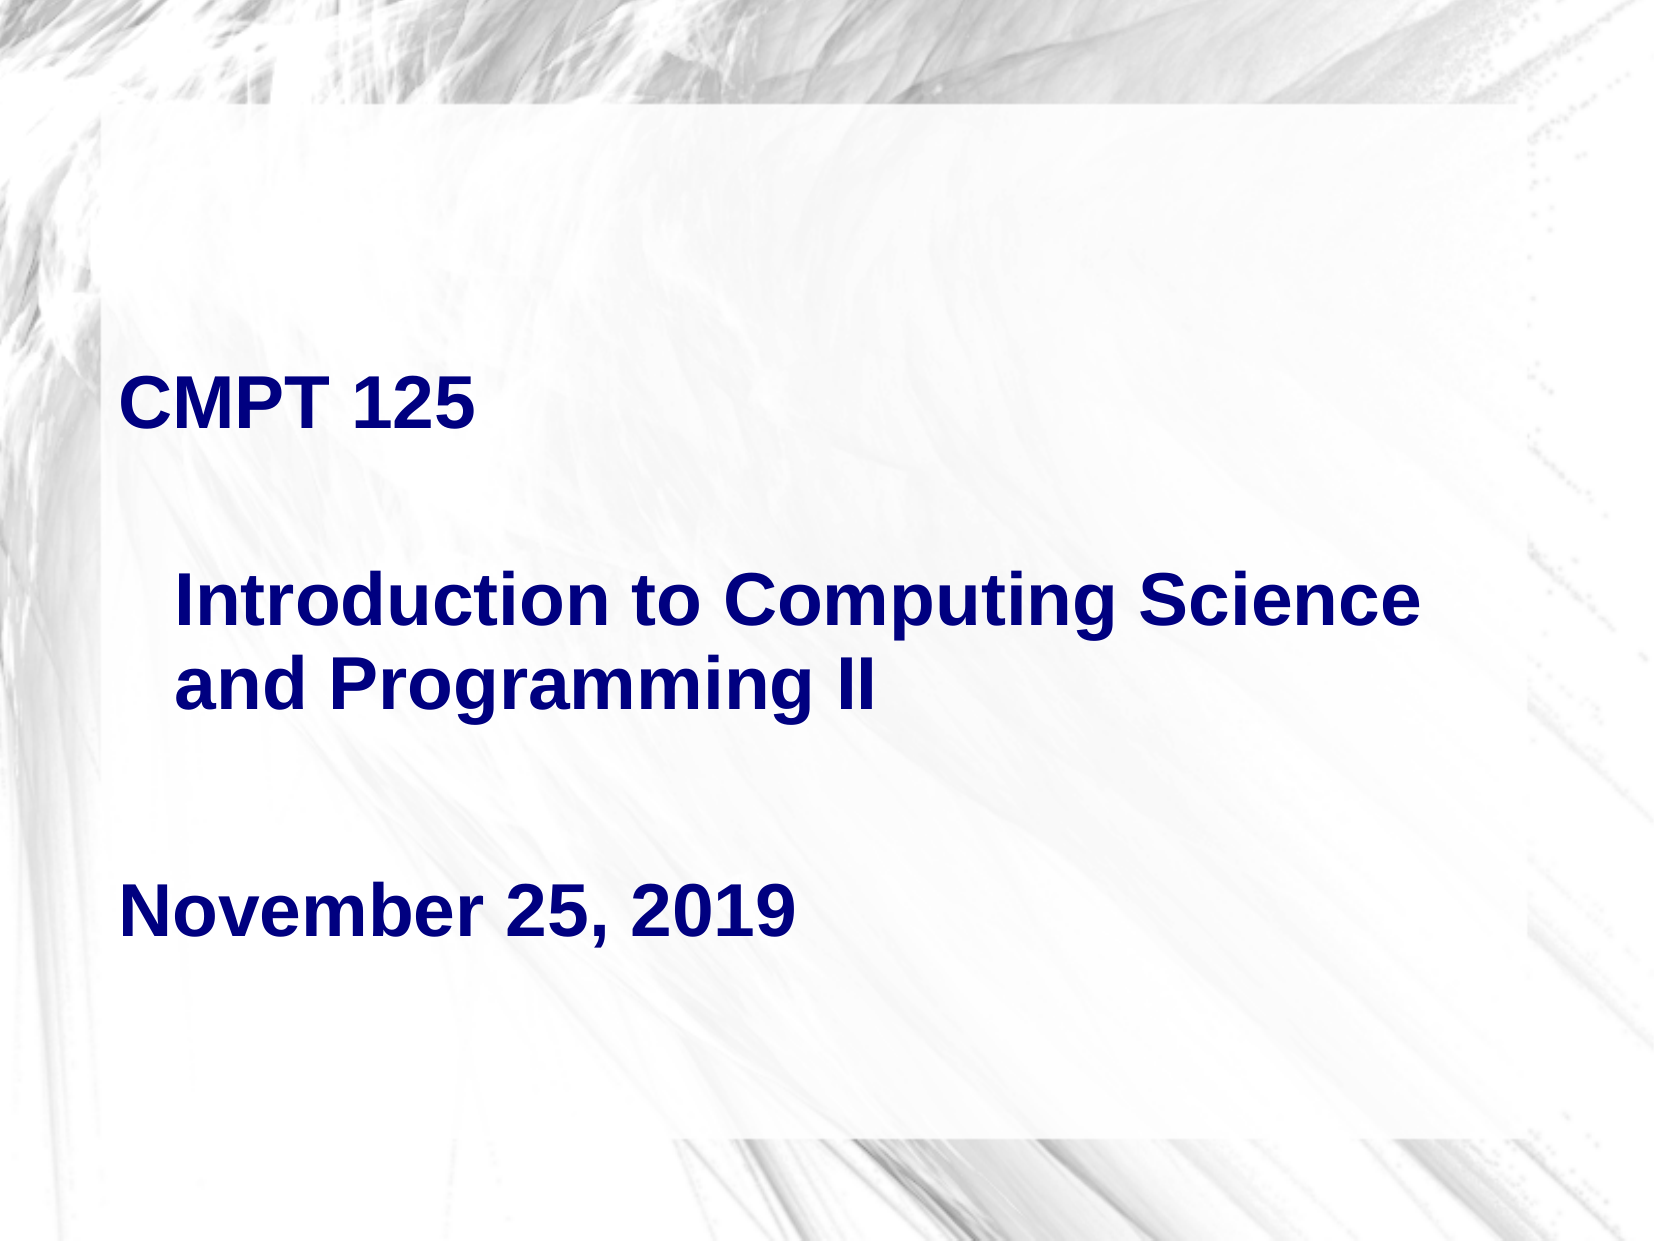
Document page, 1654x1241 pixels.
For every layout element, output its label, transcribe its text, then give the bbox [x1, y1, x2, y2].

picture [0, 0, 1654, 1241]
list CMPT 125 Introduction to Computing Science and Programming II November 25, 2019 [118, 236, 1571, 1171]
